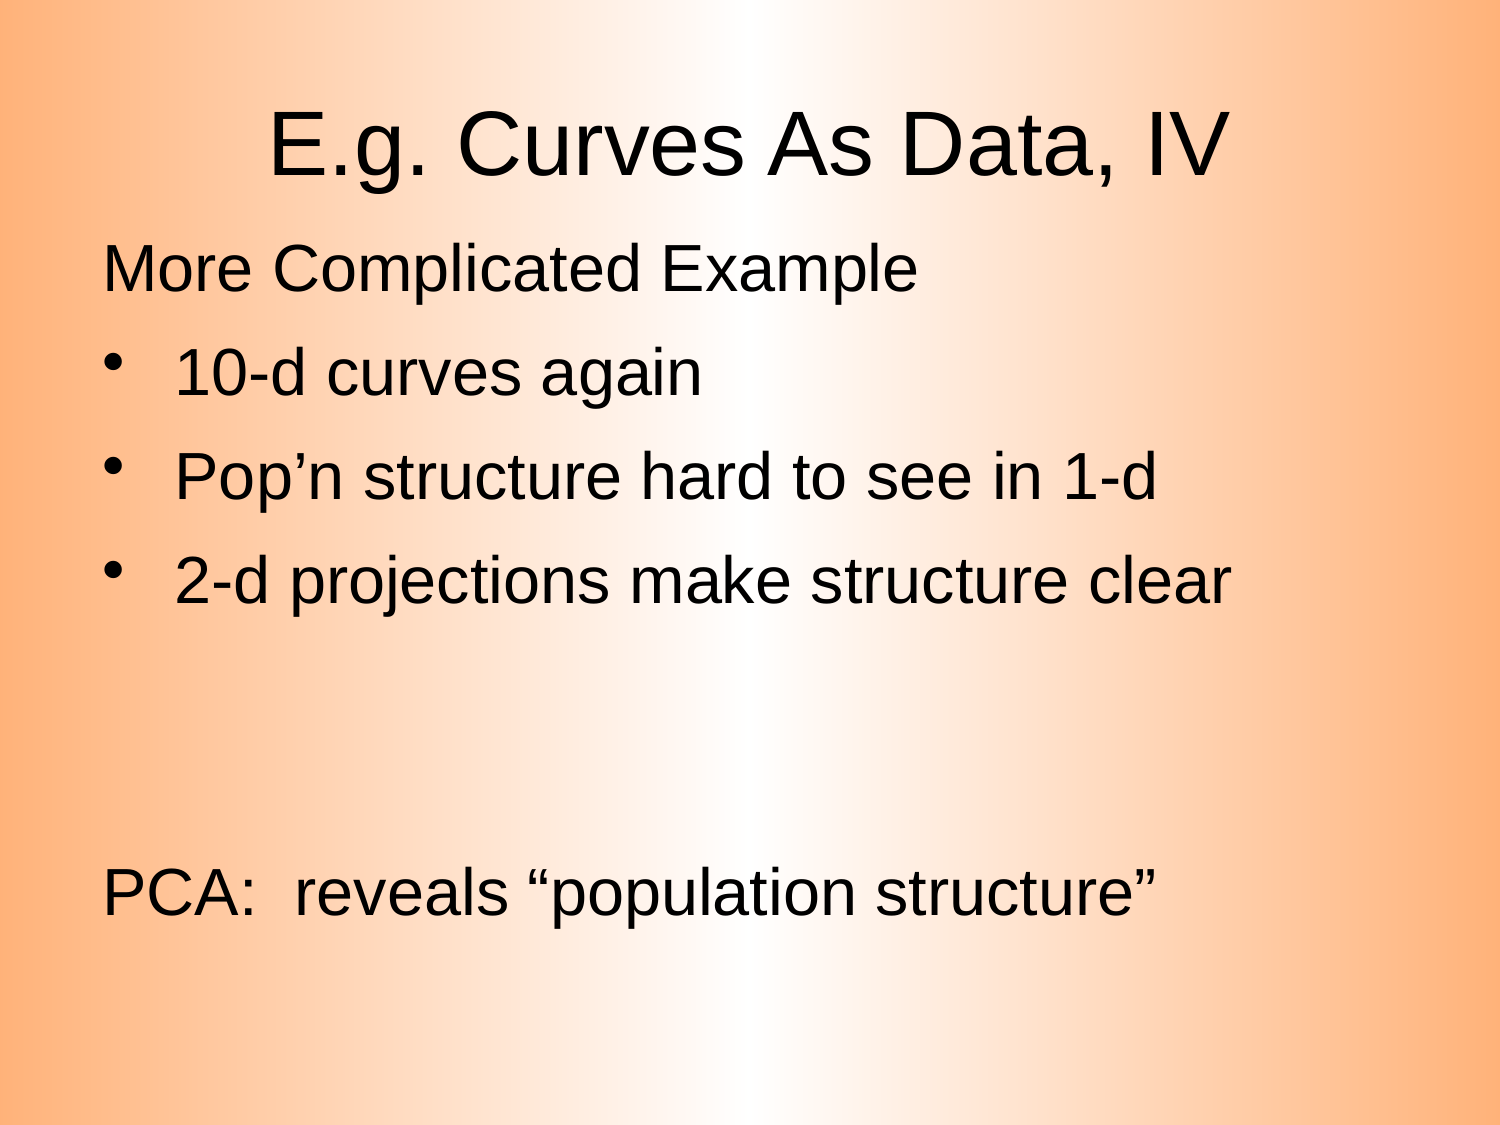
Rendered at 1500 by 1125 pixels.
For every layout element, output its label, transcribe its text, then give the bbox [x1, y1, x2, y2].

title E.g. Curves As Data, IV [75, 45, 1425, 233]
list [75, 262, 738, 1005]
text_box More Complicated Example 10-d curves again Pop’n structure hard to see in 1-d 2-d projections make structure clear PCA: reveals “population structure” [87, 193, 1450, 937]
